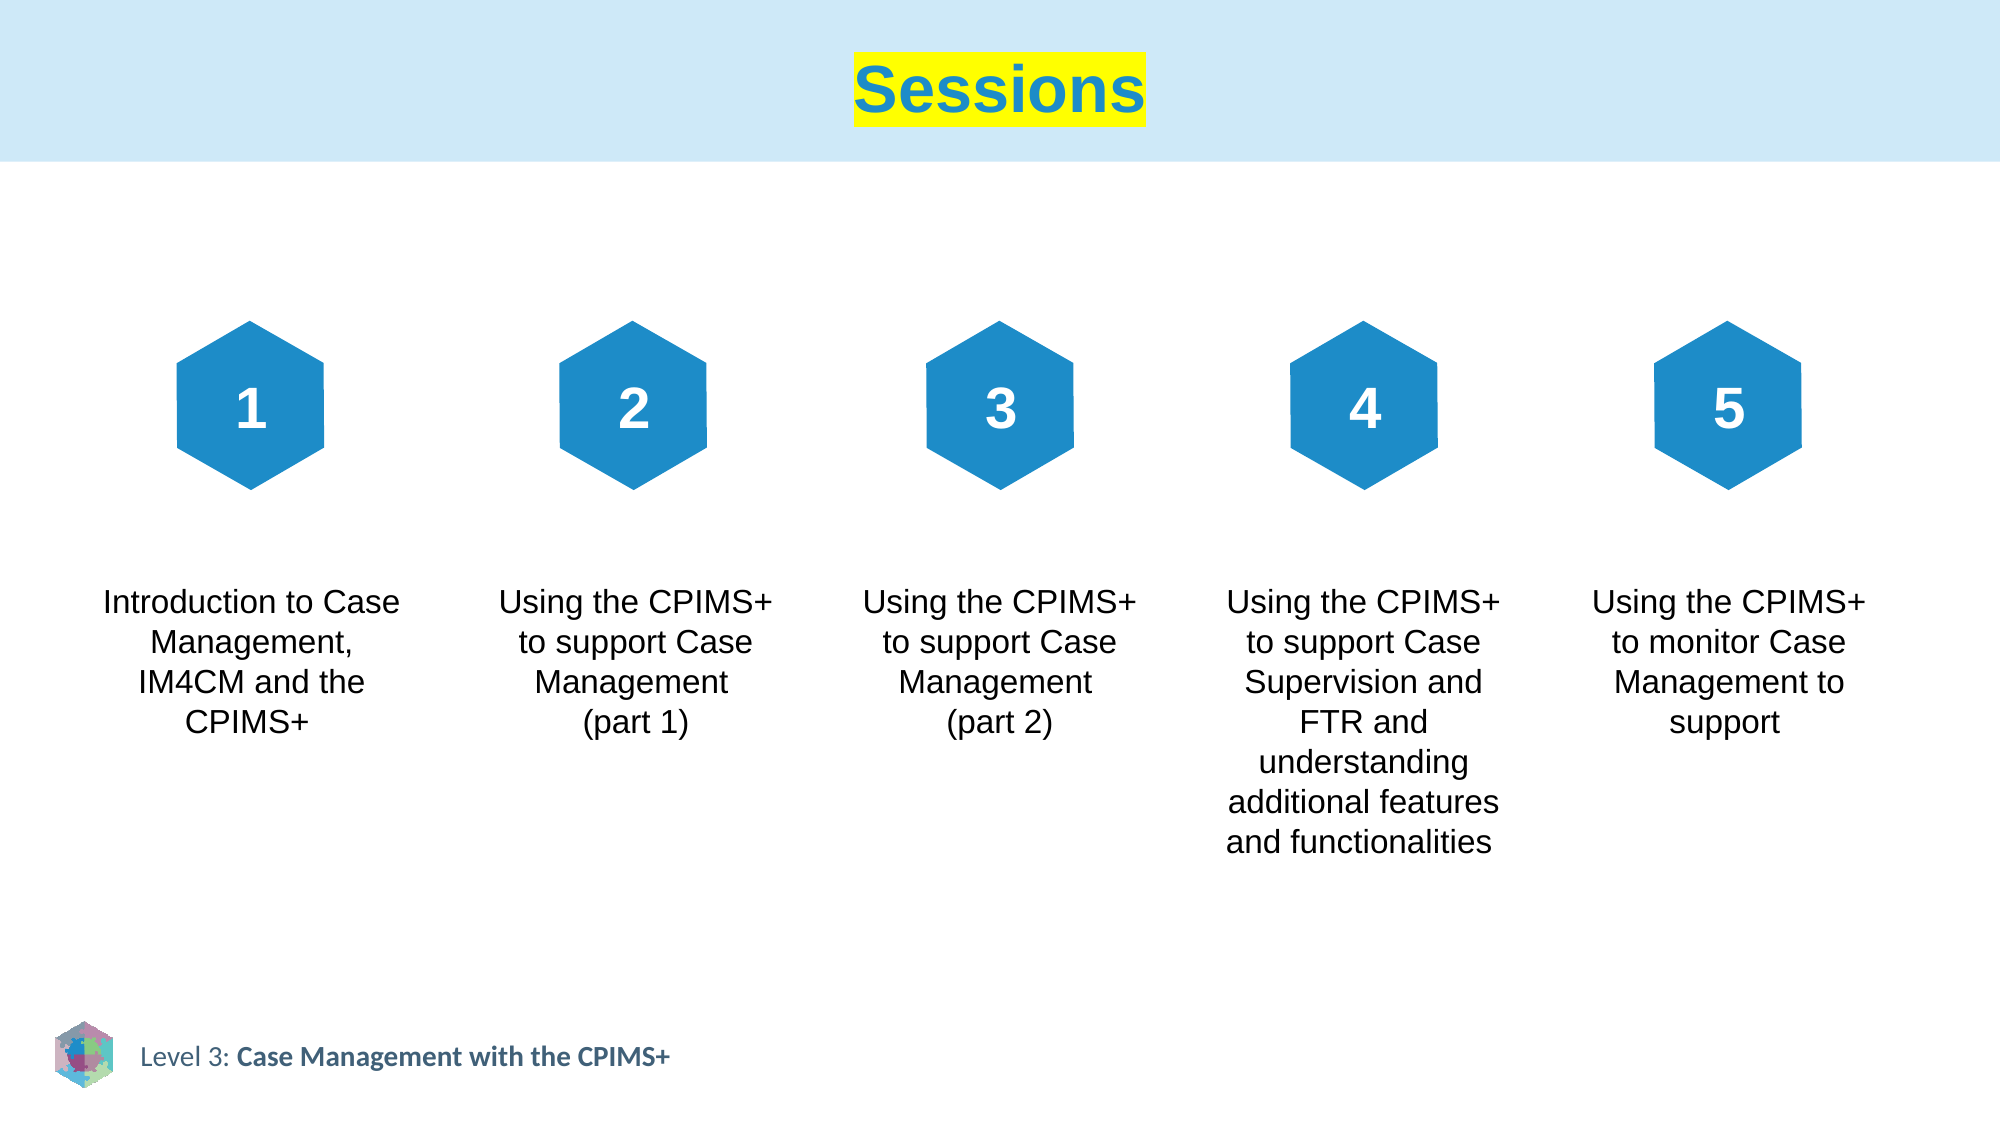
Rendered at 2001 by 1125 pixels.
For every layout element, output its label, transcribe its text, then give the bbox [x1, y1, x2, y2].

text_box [1642, 332, 1813, 479]
text_box Introduction to Case Management, IM4CM and the CPIMS+ [87, 572, 416, 748]
text_box Using the CPIMS+ to support Case Supervision and FTR and understanding additional features and functionalities [1199, 572, 1529, 868]
title Sessions [137, 19, 1863, 163]
picture [55, 1021, 113, 1088]
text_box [165, 332, 336, 479]
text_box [1278, 332, 1449, 479]
text_box Using the CPIMS+ to monitor Case Management to support [1565, 572, 1894, 748]
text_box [914, 332, 1085, 479]
text_box Using the CPIMS+ to support Case Management (part 1) [471, 572, 801, 748]
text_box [547, 332, 718, 479]
text_box Using the CPIMS+ to support Case Management (part 2) [835, 572, 1165, 748]
